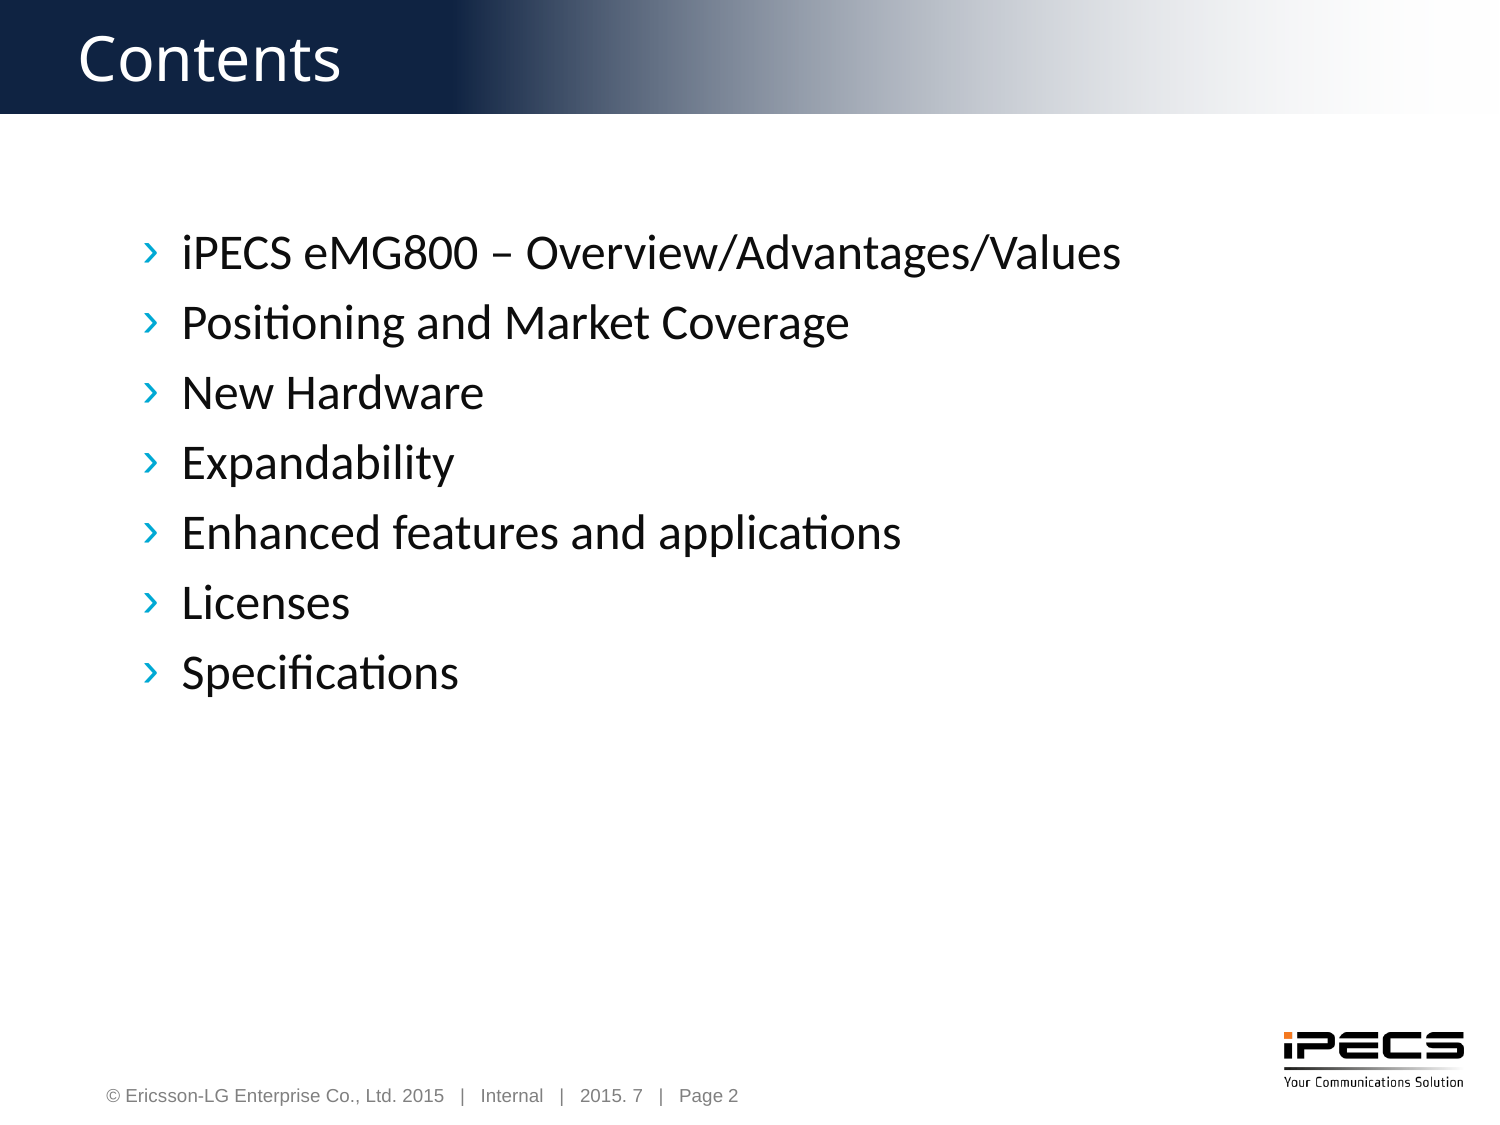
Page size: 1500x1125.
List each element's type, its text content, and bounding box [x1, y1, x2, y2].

list Contents [0, 0, 1500, 114]
text_box iPECS eMG800 – Overview/Advantages/Values Positioning and Market Coverage New Hardware Expandability Enhanced features and applications Licenses Specifications [132, 219, 1133, 700]
picture [1284, 1032, 1464, 1087]
